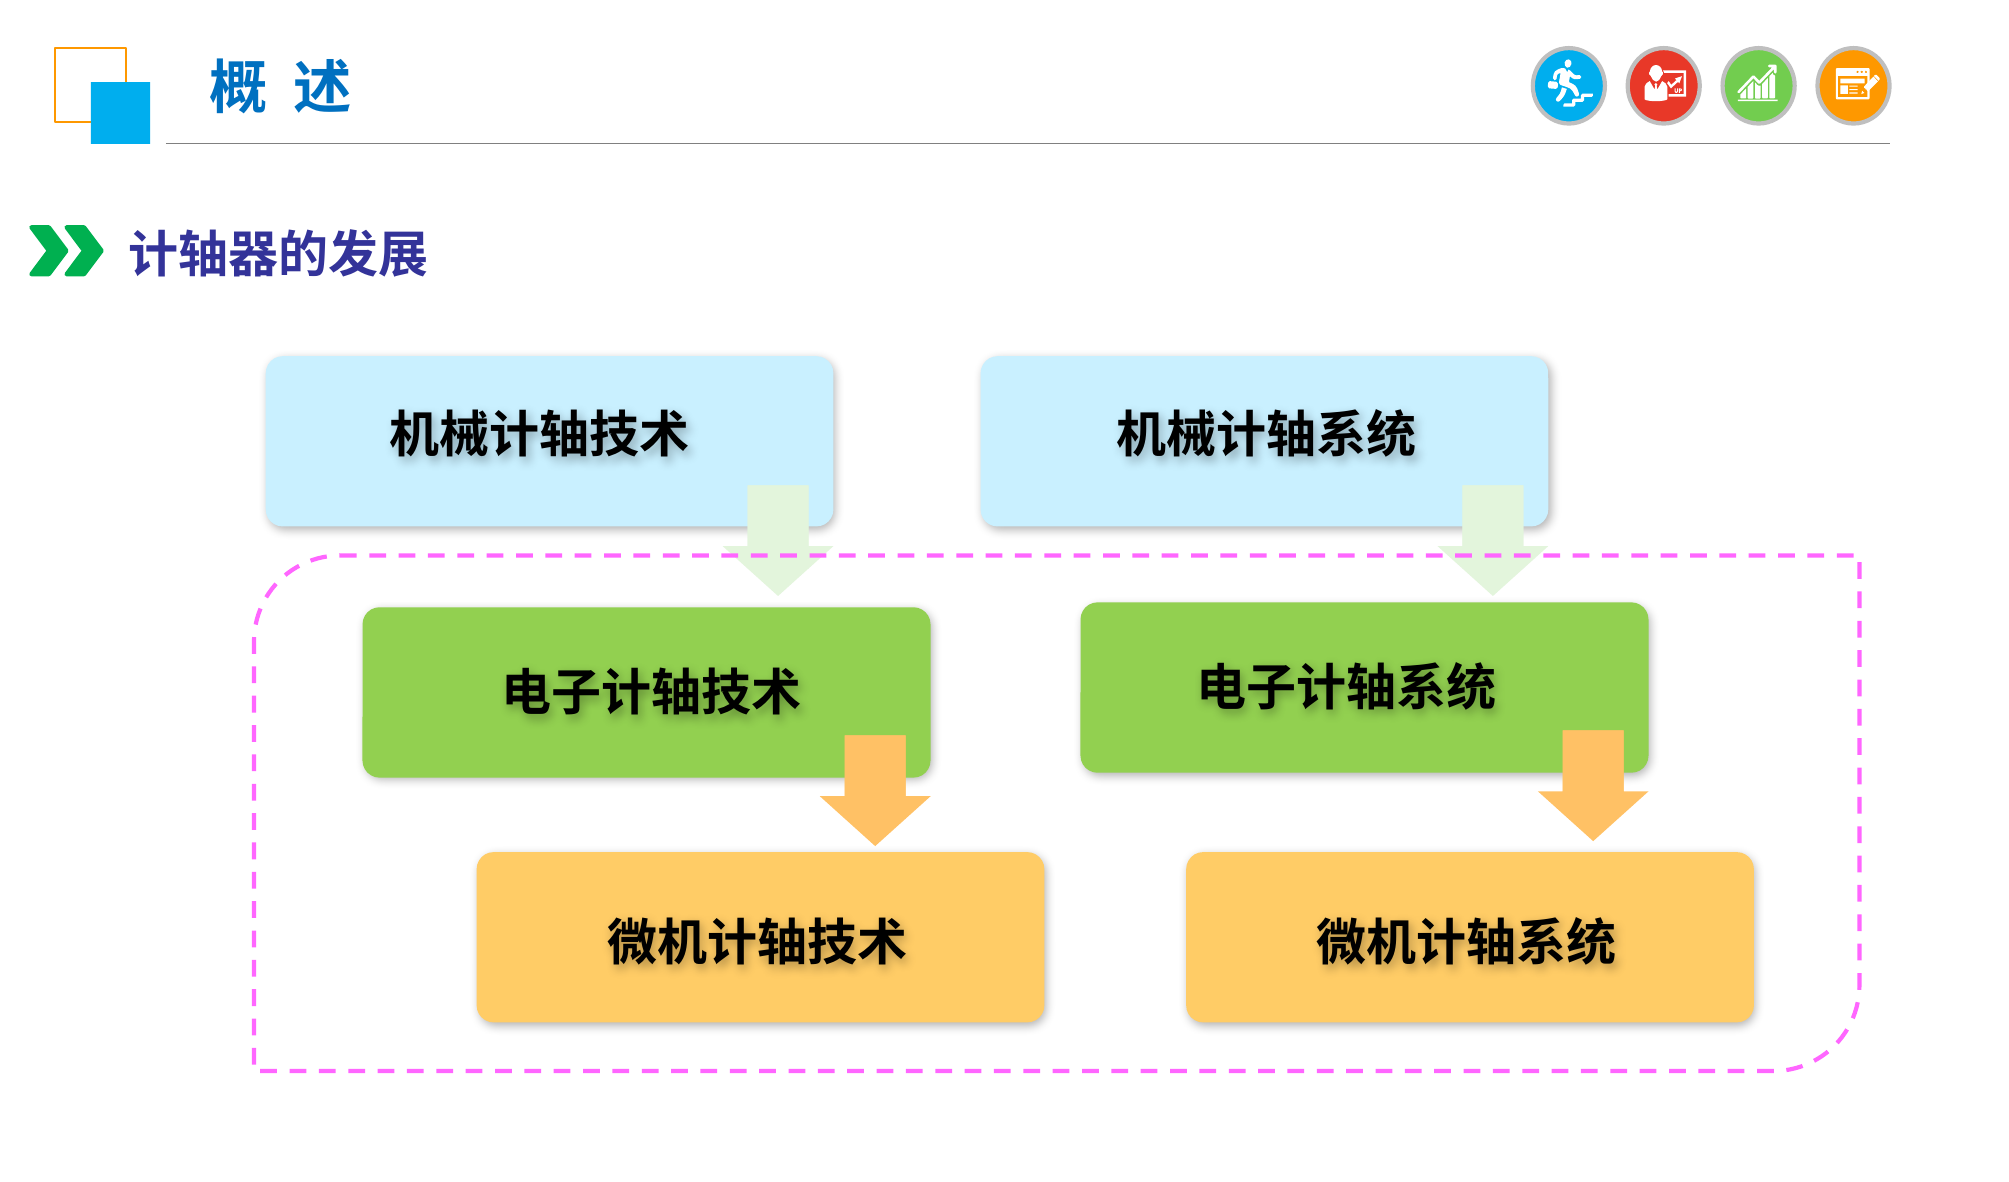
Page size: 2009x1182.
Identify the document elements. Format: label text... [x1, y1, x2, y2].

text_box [265, 355, 834, 597]
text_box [476, 851, 1045, 1025]
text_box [362, 606, 931, 847]
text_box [1080, 602, 1649, 842]
text_box 计轴器的发展 [113, 215, 1473, 291]
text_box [980, 355, 1549, 597]
text_box [29, 225, 69, 277]
text_box [251, 553, 1862, 1074]
text_box 概 述 [188, 39, 373, 131]
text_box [1185, 851, 1755, 1025]
text_box [64, 225, 104, 277]
